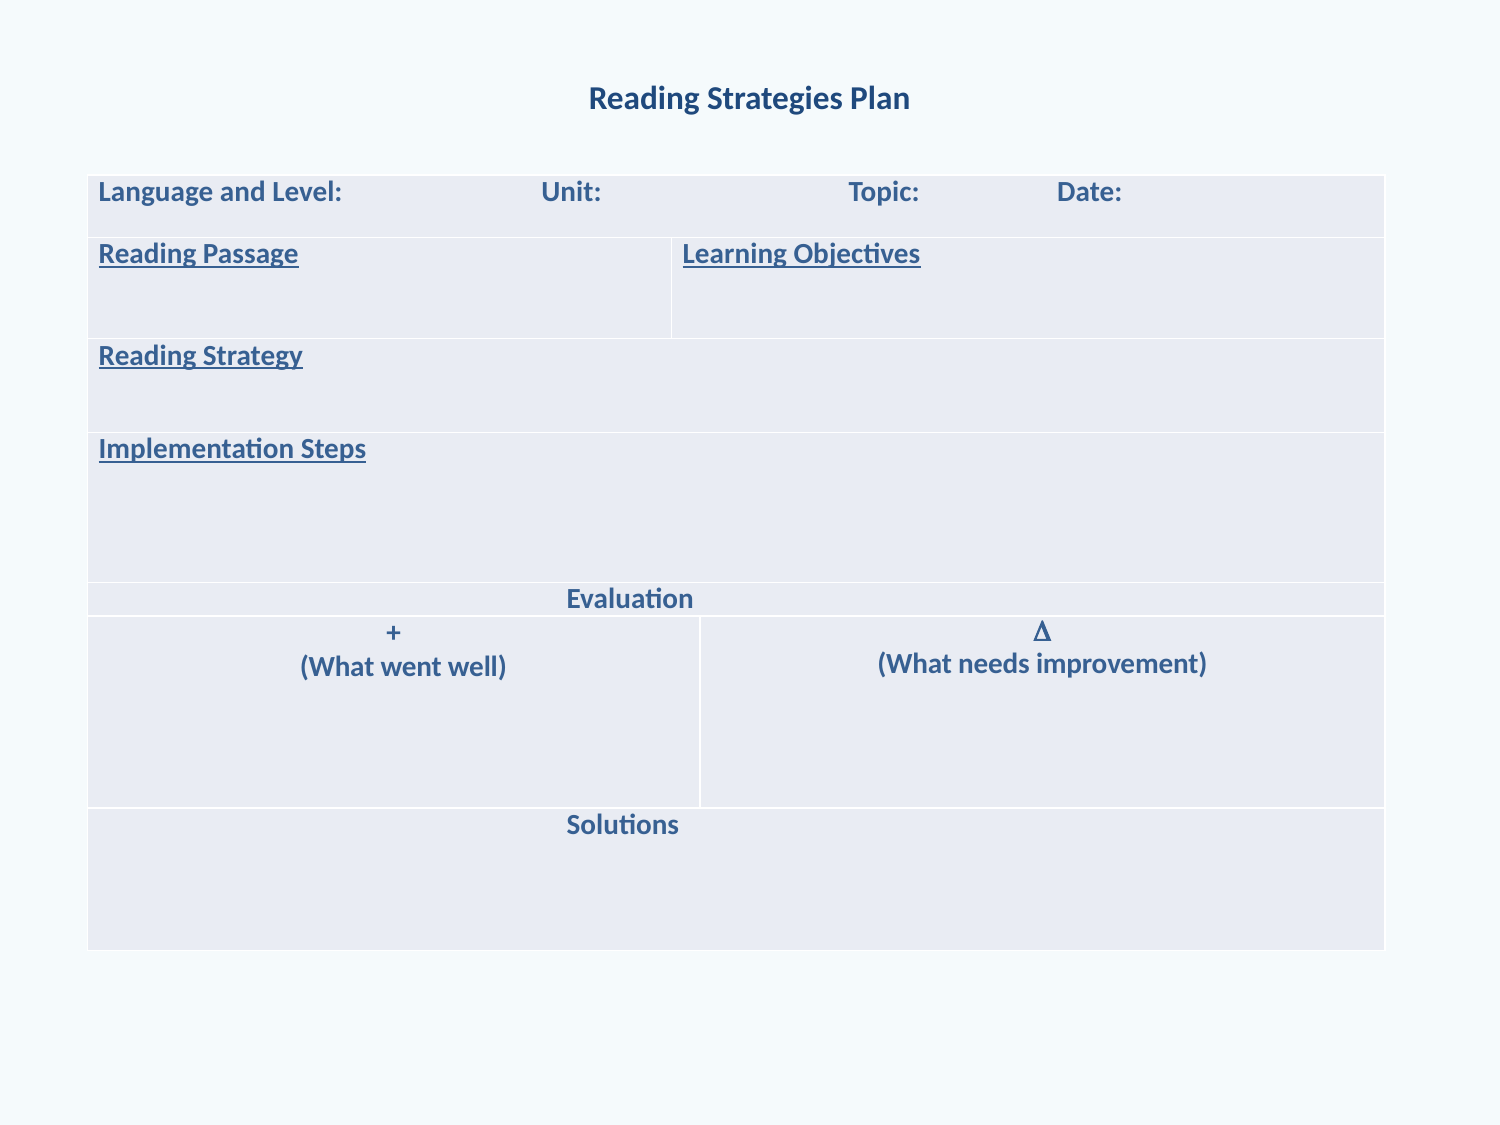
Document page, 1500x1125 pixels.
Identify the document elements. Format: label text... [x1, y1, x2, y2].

table_cell Learning Objectives [672, 238, 1384, 338]
table_cell Solutions [88, 809, 1384, 950]
table_cell Evaluation [88, 583, 1384, 615]
table_cell Implementation Steps [88, 433, 1384, 582]
title Reading Strategies Plan [75, 0, 1425, 238]
table_cell  (What needs improvement) [701, 617, 1384, 807]
table_cell + (What went well) [88, 617, 699, 807]
table_header Language and Level: Unit: Topic: Date: [88, 176, 1384, 237]
table_cell Reading Passage [88, 238, 671, 338]
table_cell Reading Strategy [88, 339, 1384, 432]
